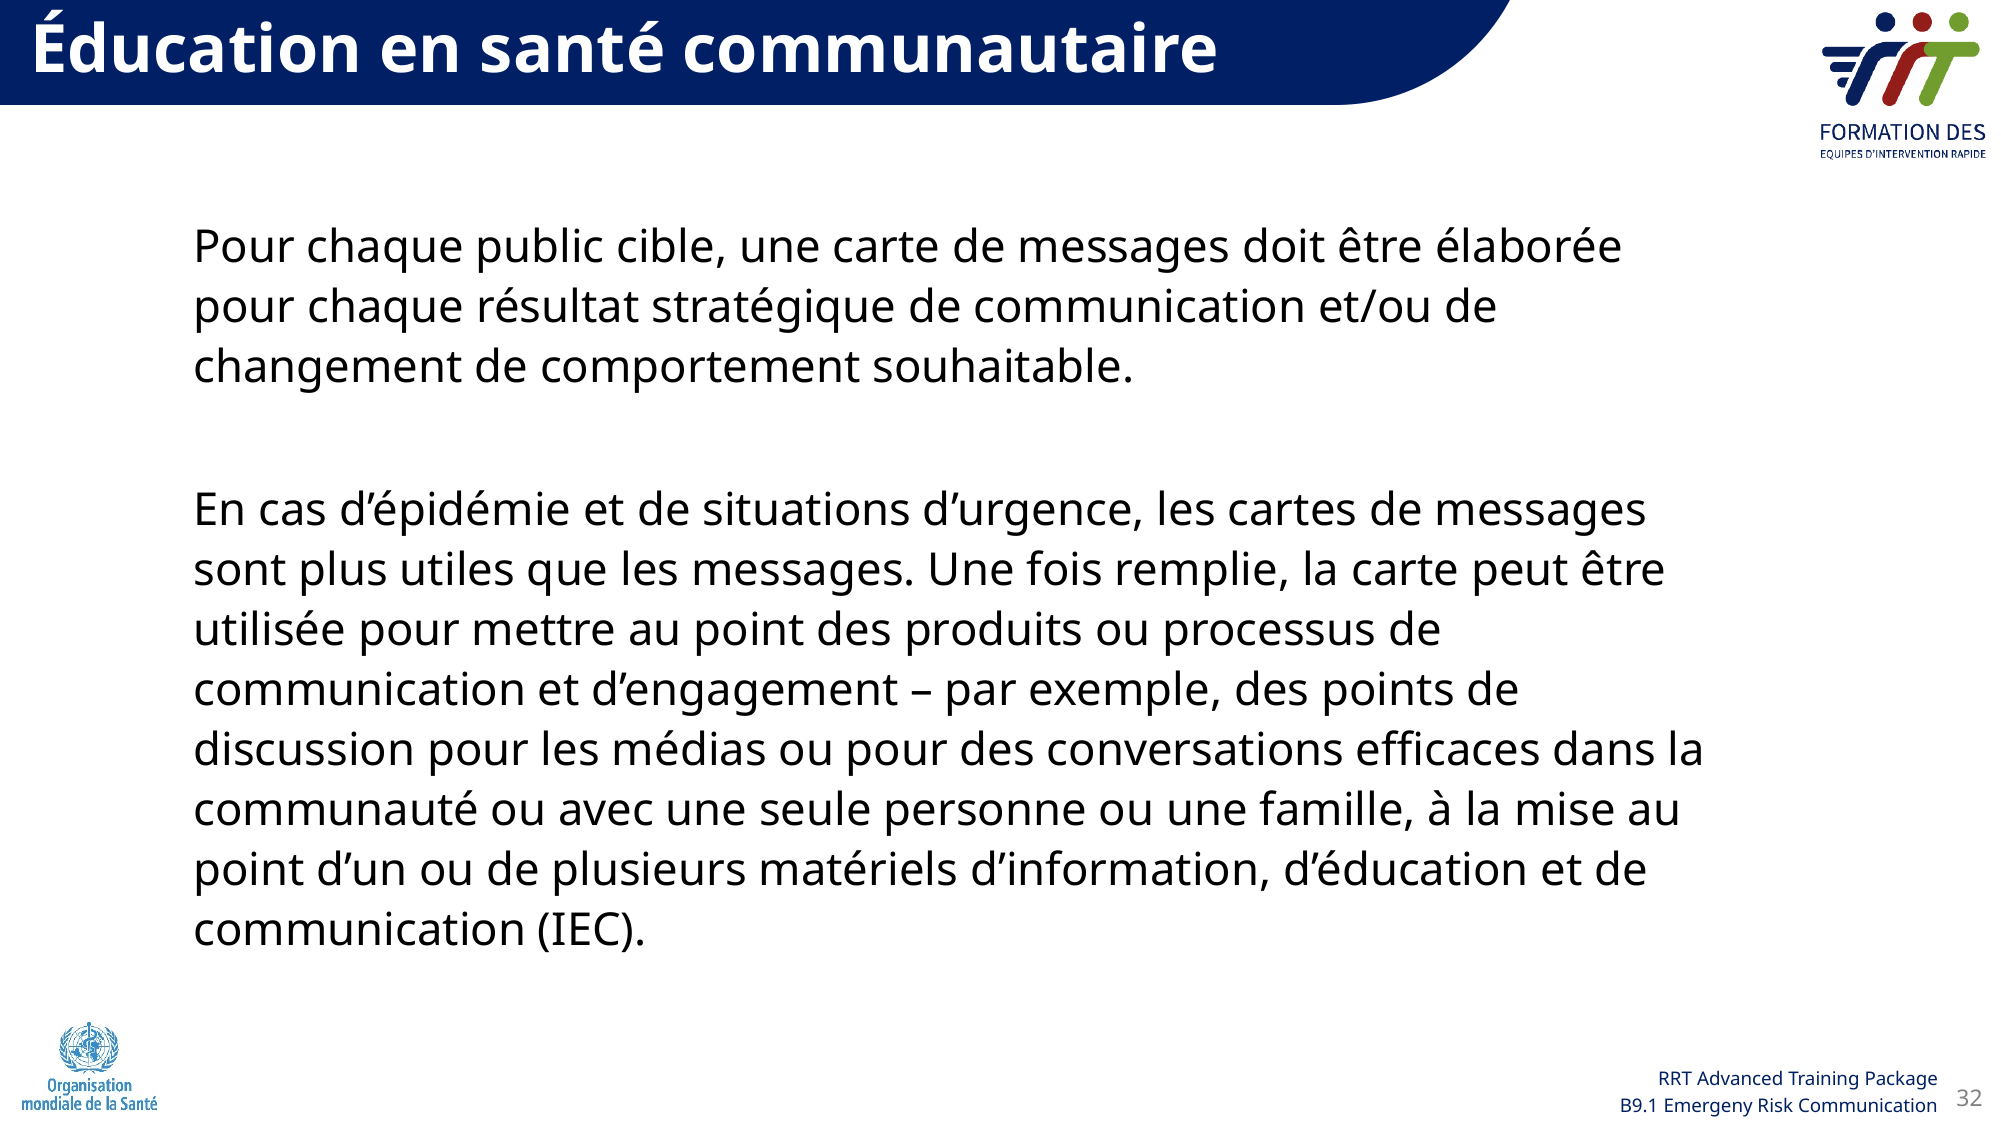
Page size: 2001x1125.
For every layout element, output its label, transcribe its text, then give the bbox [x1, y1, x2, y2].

picture [1820, 11, 1986, 160]
list Pour chaque public cible, une carte de messages doit être élaborée pour chaque résultat stratégique de communication et/ou de changement de comportement souhaitable. En cas d’épidémie et de situations d’urgence, les cartes de messages sont plus utiles que les messages. Une fois remplie, la carte peut être utilisée pour mettre au point des produits ou processus de communication et d’engagement – par exemple, des points de discussion pour les médias ou pour des conversations efficaces dans la communauté ou avec une seule personne ou une famille, à la mise au point d’un ou de plusieurs matériels d’information, d’éducation et de communication (IEC). [185, 204, 1740, 969]
text_box Éducation en santé communautaire [22, 0, 1401, 104]
picture [0, 0, 1533, 105]
picture [20, 1020, 158, 1111]
